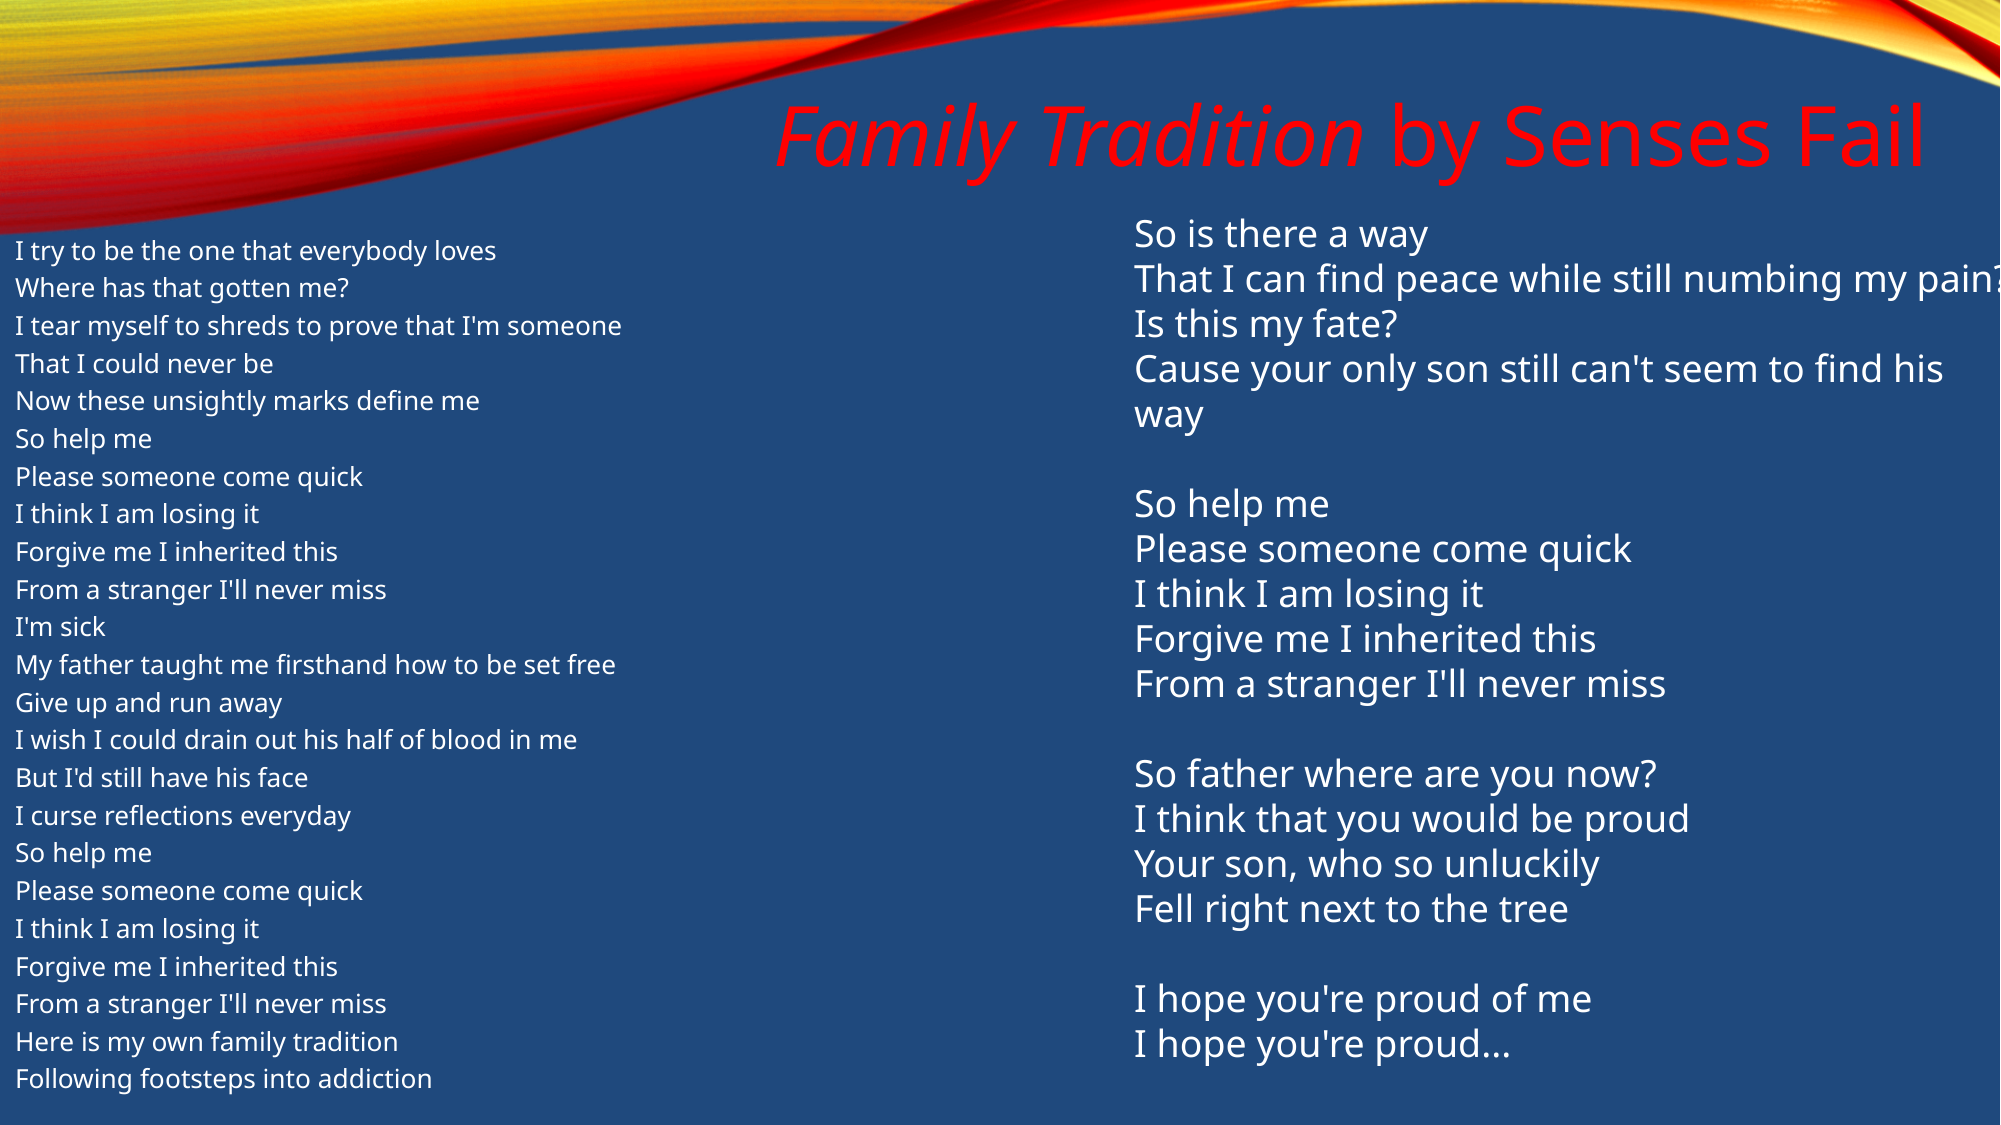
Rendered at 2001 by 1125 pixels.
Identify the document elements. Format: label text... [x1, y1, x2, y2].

picture [0, 0, 2000, 220]
list I try to be the one that everybody loves Where has that gotten me? I tear myself to shreds to prove that I'm someone That I could never be Now these unsightly marks define me So help me Please someone come quick I think I am losing it Forgive me I inherited this From a stranger I'll never miss I'm sick My father taught me firsthand how to be set free Give up and run away I wish I could drain out his half of blood in me But I'd still have his face I curse reflections everyday So help me Please someone come quick I think I am losing it Forgive me I inherited this From a stranger I'll never miss Here is my own family tradition Following footsteps into addiction [0, 220, 1775, 1125]
title Family Tradition by Senses Fail [530, 33, 1944, 220]
text_box So is there a way That I can find peace while still numbing my pain? Is this my fate? Cause your only son still can't seem to find his way So help me Please someone come quick I think I am losing it Forgive me I inherited this From a stranger I'll never miss So father where are you now? I think that you would be proud Your son, who so unluckily Fell right next to the tree I hope you're proud of me I hope you're proud... [1119, 202, 2000, 1117]
